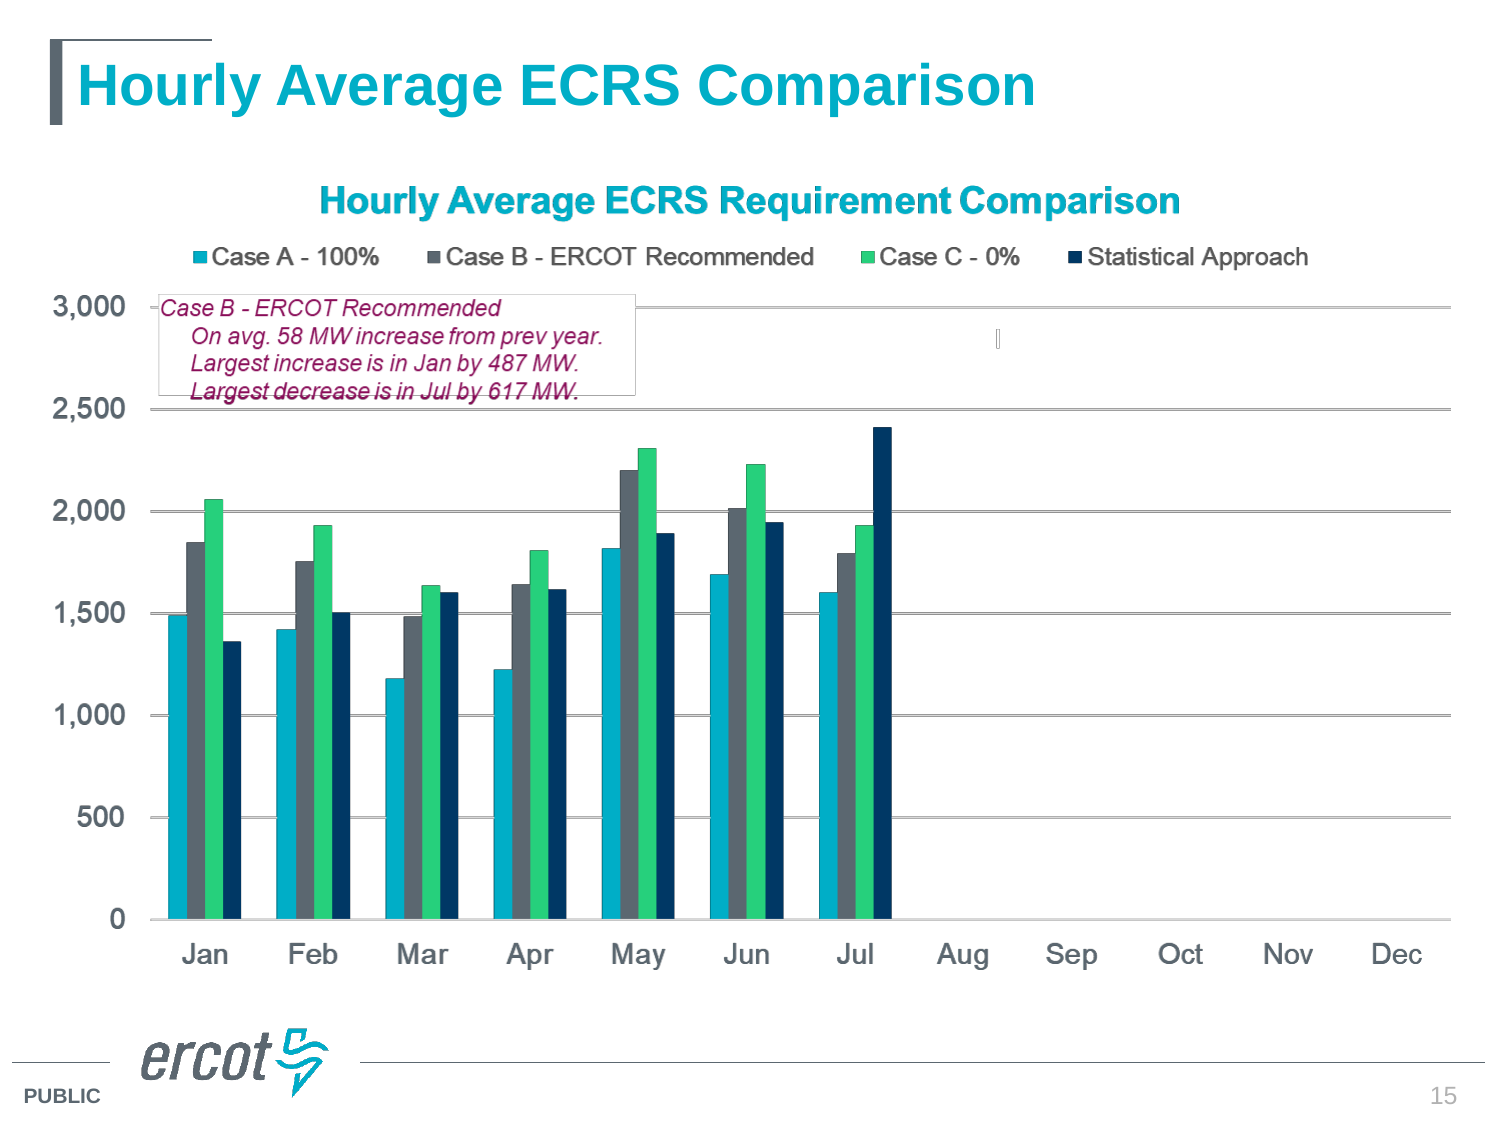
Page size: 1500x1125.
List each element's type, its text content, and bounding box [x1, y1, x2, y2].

title Hourly Average ECRS Comparison [62, 39, 1450, 125]
picture [137, 1024, 332, 1100]
slide_number 15 [1400, 1076, 1488, 1113]
picture [49, 163, 1451, 992]
